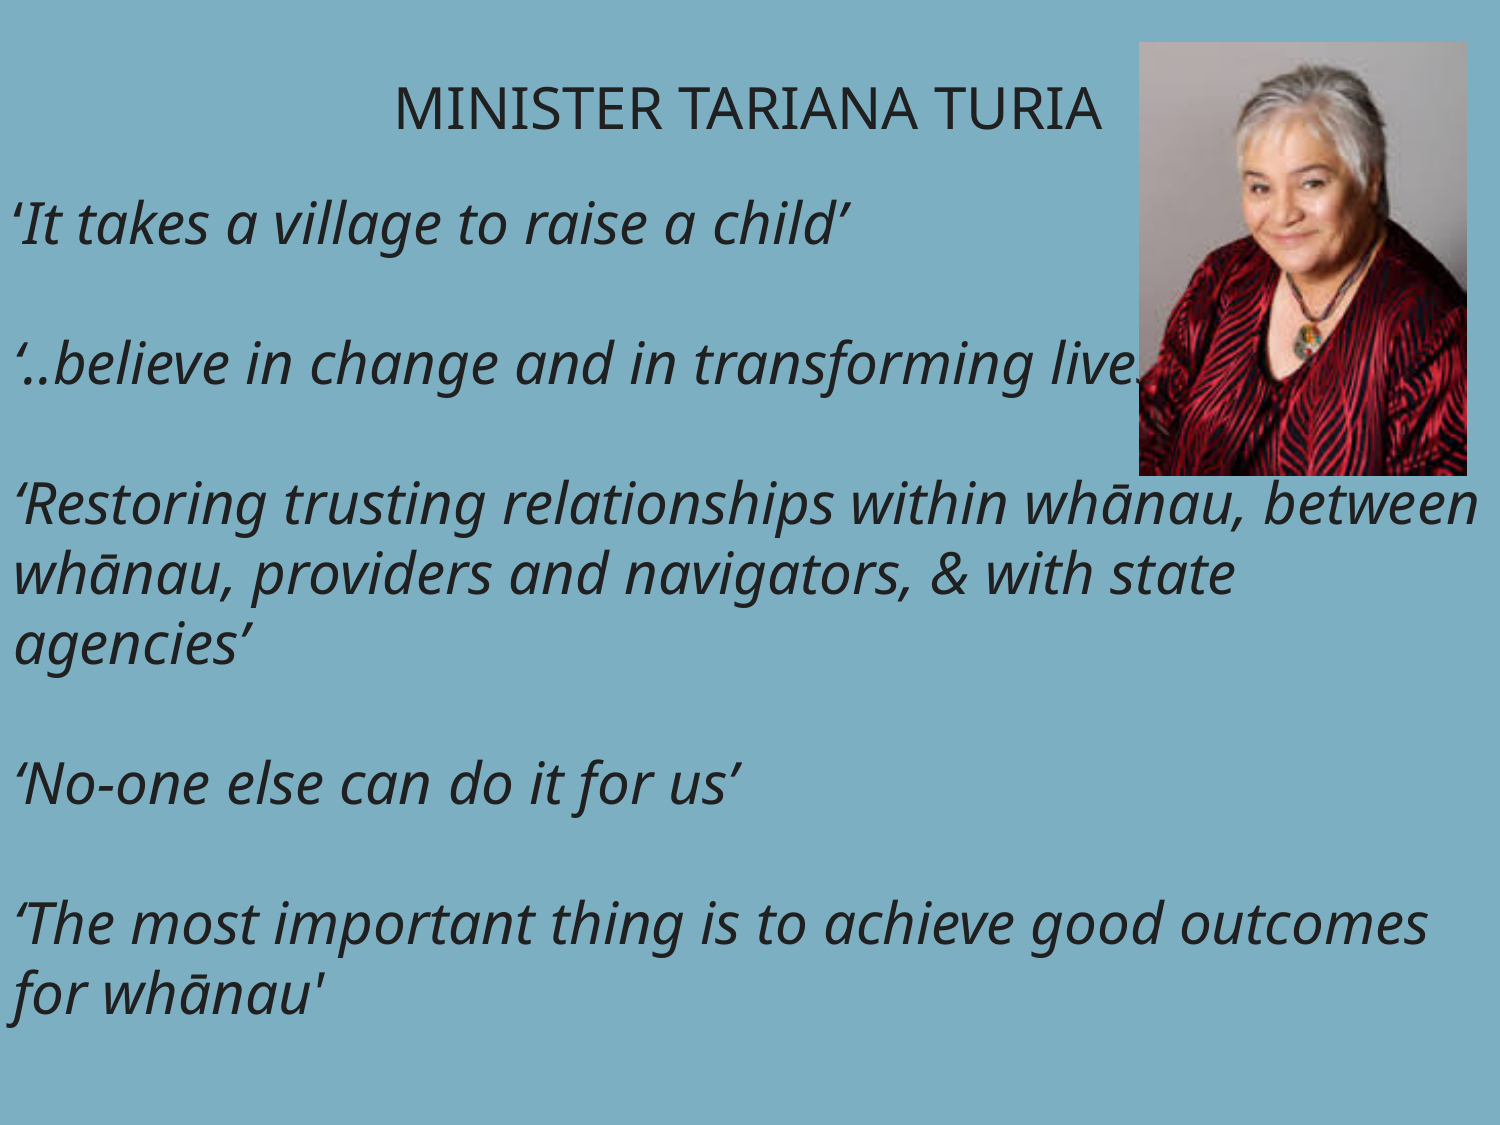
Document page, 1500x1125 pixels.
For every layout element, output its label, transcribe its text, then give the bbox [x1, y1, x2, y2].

picture [1139, 42, 1467, 476]
text_box MINISTER TARIANA TURIA ‘It takes a village to raise a child’ ‘..believe in change and in transforming lives’ ‘Restoring trusting relationships within whānau, between whānau, providers and navigators, & with state agencies’ ‘No-one else can do it for us’ ‘The most important thing is to achieve good outcomes for whānau' [0, 19, 1499, 1034]
